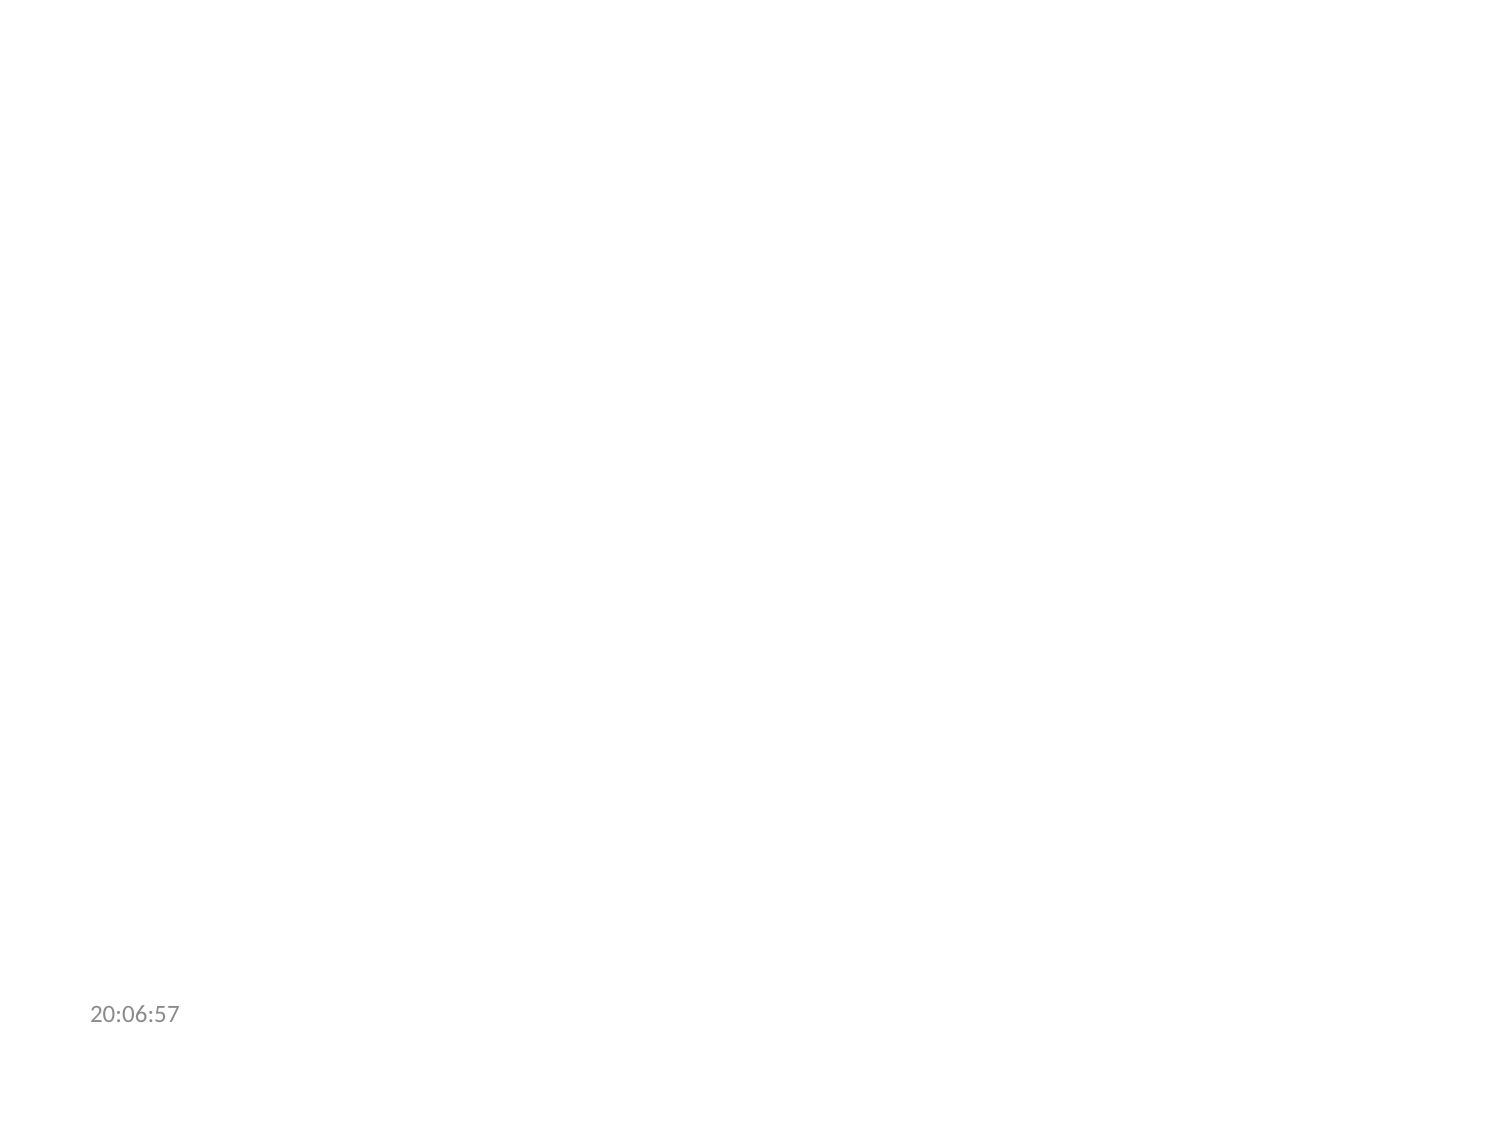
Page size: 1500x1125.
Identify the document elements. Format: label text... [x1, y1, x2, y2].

text_box 15:35:09 [75, 982, 425, 1043]
